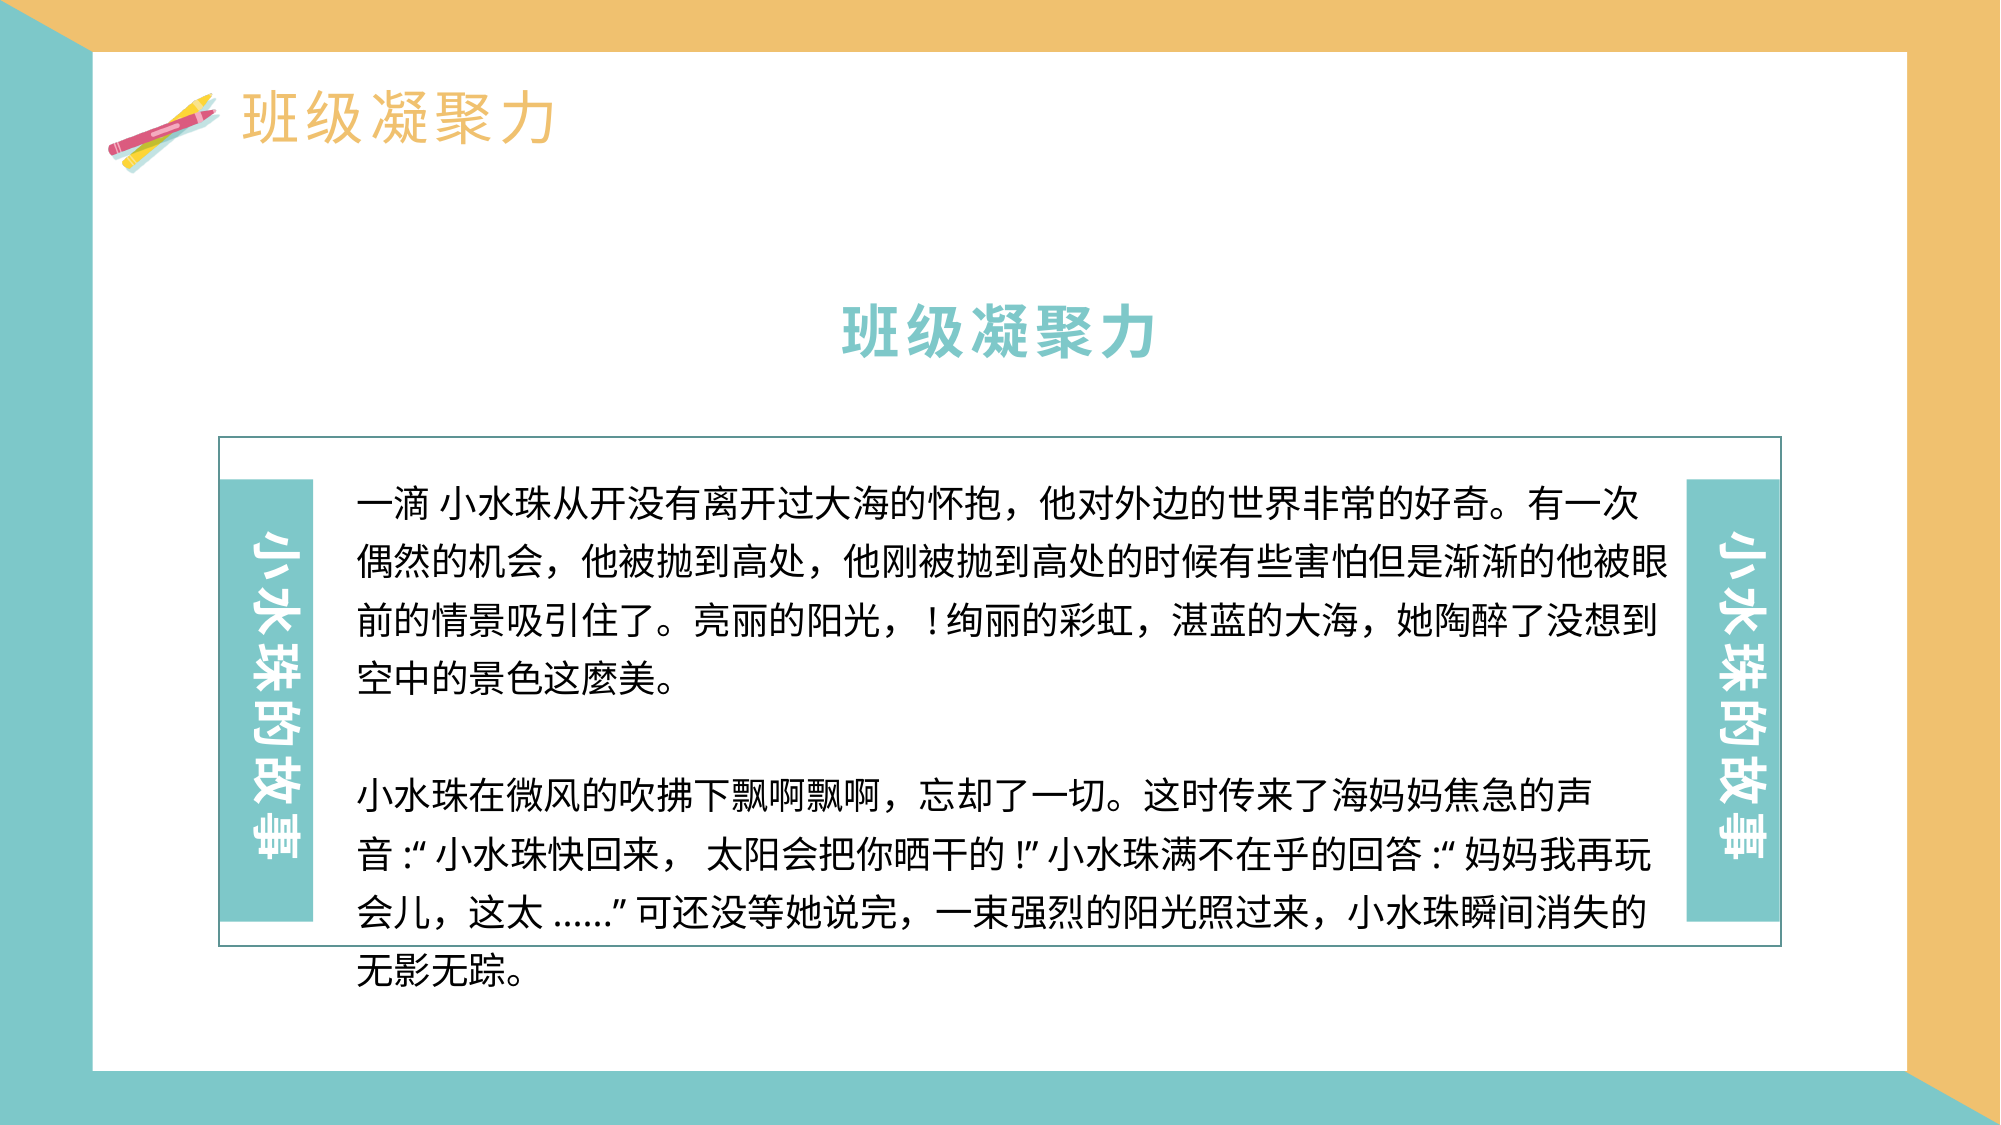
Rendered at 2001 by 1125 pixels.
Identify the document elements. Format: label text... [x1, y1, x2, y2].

picture [97, 86, 269, 188]
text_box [161, 437, 1783, 947]
text_box 班级凝聚力 [826, 287, 1173, 373]
